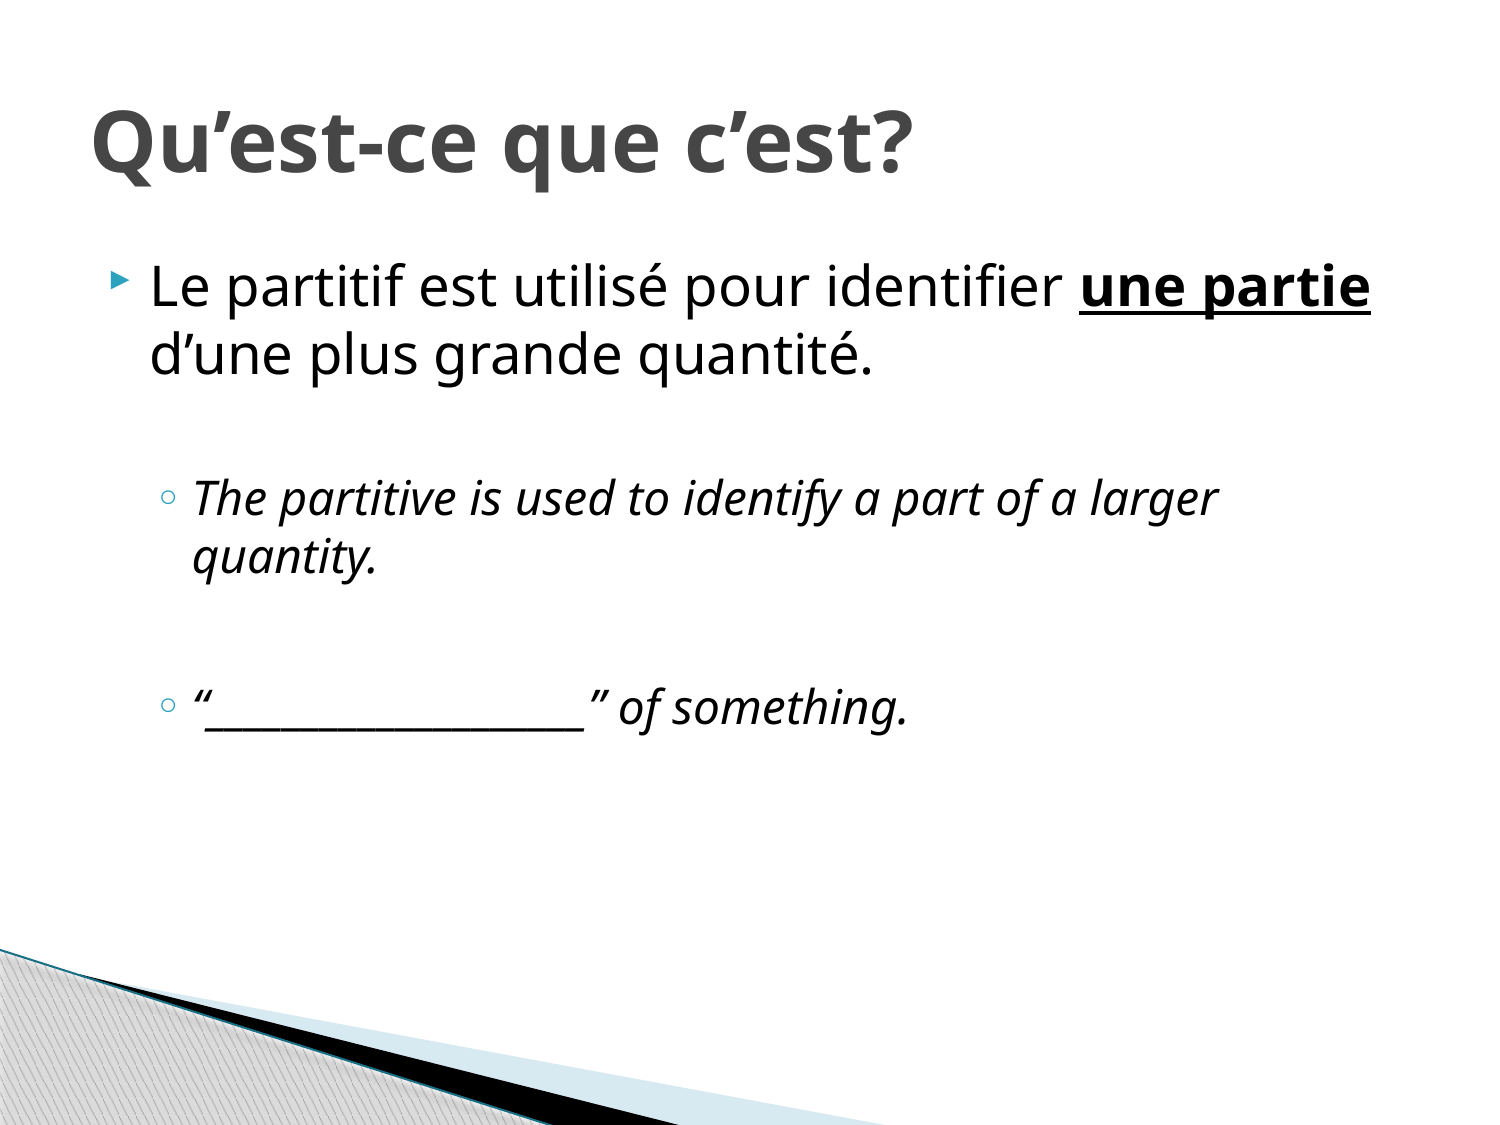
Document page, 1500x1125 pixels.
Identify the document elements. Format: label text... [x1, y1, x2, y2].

list Le partitif est utilisé pour identifier une partie d’une plus grande quantité. The partitive is used to identify a part of a larger quantity. “____________________” of something. [75, 243, 1425, 1063]
title Qu’est-ce que c’est? [75, 45, 1425, 233]
